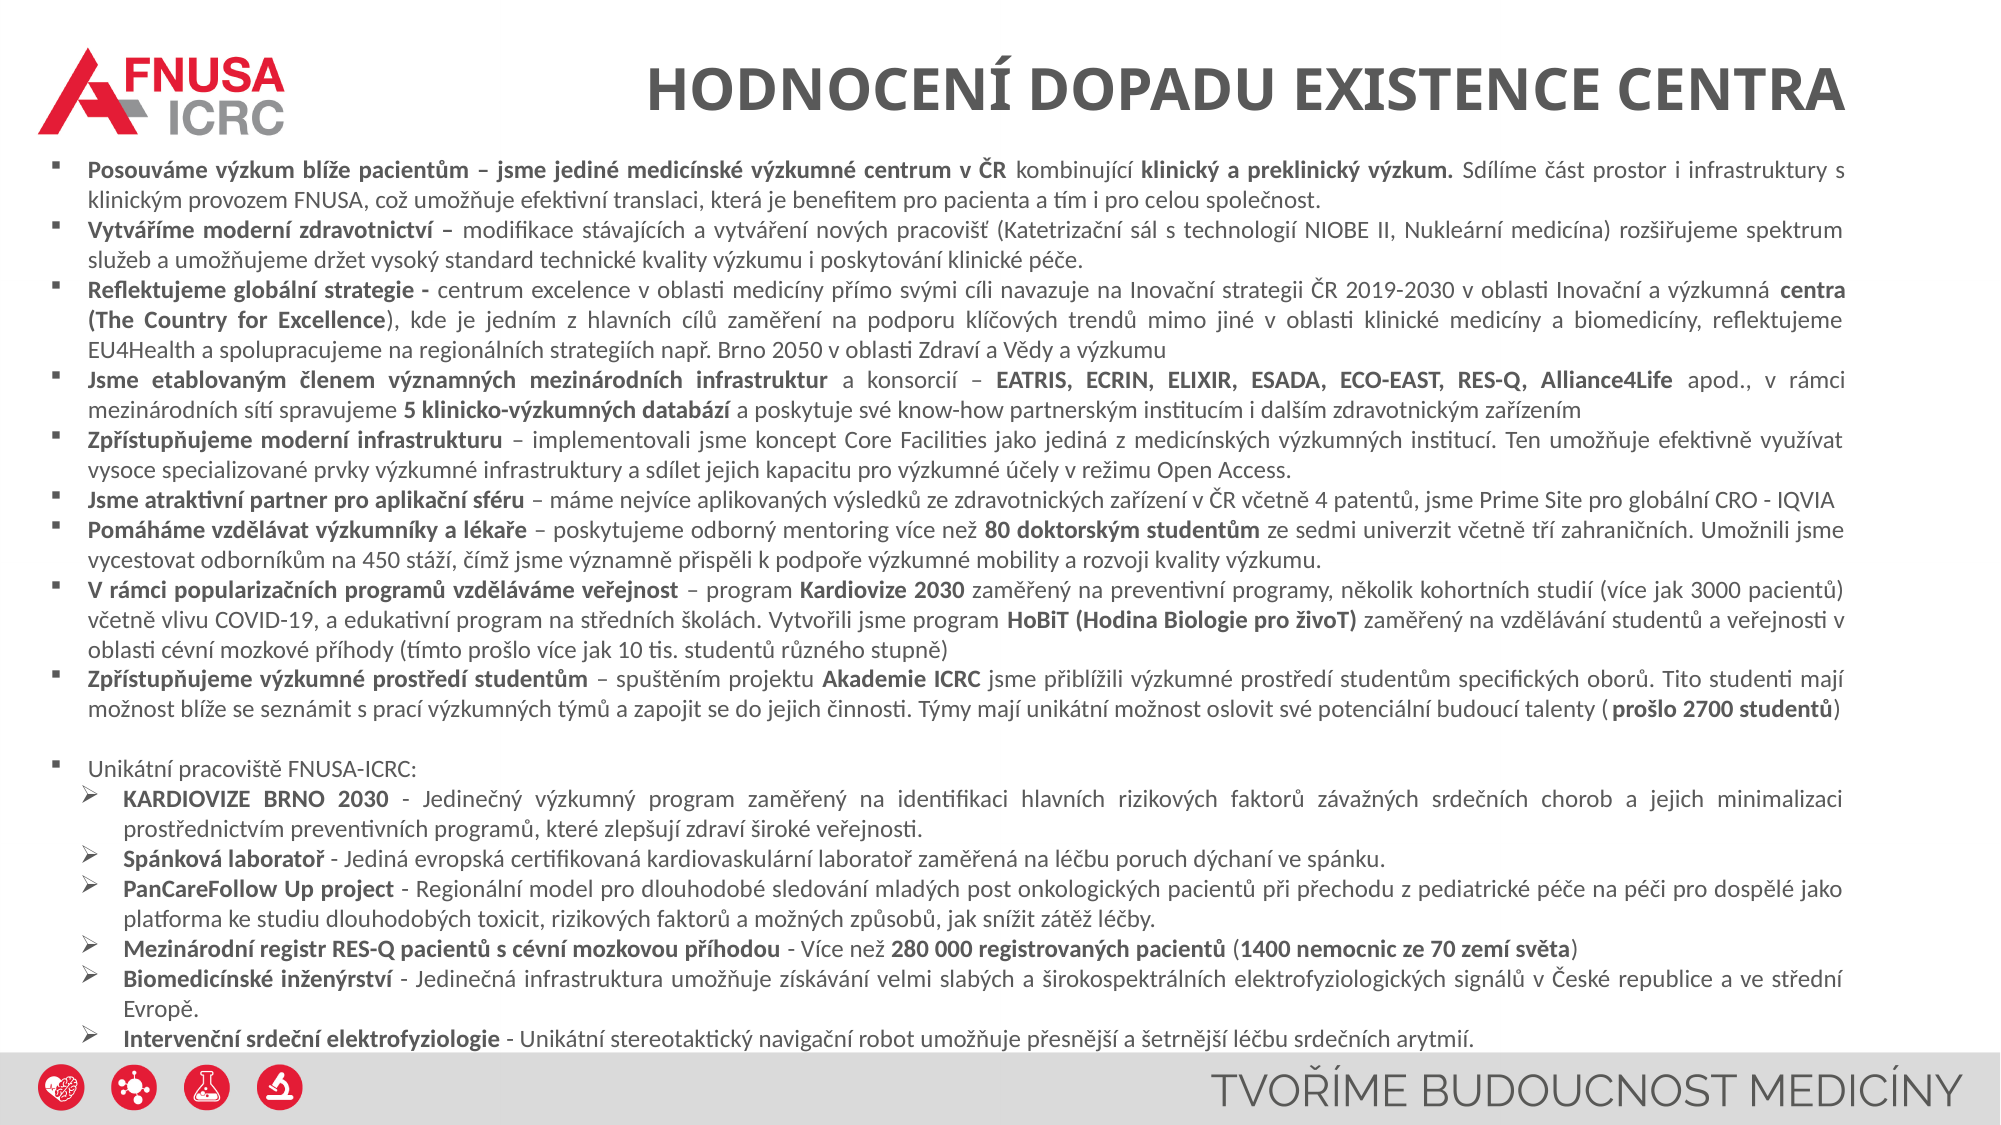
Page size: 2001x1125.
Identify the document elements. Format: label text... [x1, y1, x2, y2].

title HODNOCENÍ DOPADU EXISTENCE CENTRA [304, 54, 1861, 129]
picture [0, 0, 2001, 1125]
list Posouváme výzkum blíže pacientům – jsme jediné medicínské výzkumné centrum v ČR kombinující klinický a preklinický výzkum. Sdílíme část prostor i infrastruktury s klinickým provozem FNUSA, což umožňuje efektivní translaci, která je benefitem pro pacienta a tím i pro celou společnost. Vytváříme moderní zdravotnictví – modifikace stávajících a vytváření nových pracovišť (Katetrizační sál s technologií NIOBE II, Nukleární medicína) rozšiřujeme spektrum služeb a umožňujeme držet vysoký standard technické kvality výzkumu i poskytování klinické péče. Reflektujeme globální strategie - centrum excelence v oblasti medicíny přímo svými cíli navazuje na Inovační strategii ČR 2019-2030 v oblasti Inovační a výzkumná centra (The Country for Excellence), kde je jedním z hlavních cílů zaměření na podporu klíčových trendů mimo jiné v oblasti klinické medicíny a biomedicíny, reflektujeme EU4Health a spolupracujeme na regionálních strategiích např. Brno 2050 v oblasti Zdraví a Vědy a výzkumu Jsme etablovaným členem významných mezinárodních infrastruktur a konsorcií – EATRIS, ECRIN, ELIXIR, ESADA, ECO-EAST, RES-Q, Alliance4Life apod., v rámci mezinárodních sítí spravujeme 5 klinicko-výzkumných databází a poskytuje své know-how partnerským institucím i dalším zdravotnickým zařízením Zpřístupňujeme moderní infrastrukturu – implementovali jsme koncept Core Facilities jako jediná z medicínských výzkumných institucí. Ten umožňuje efektivně využívat vysoce specializované prvky výzkumné infrastruktury a sdílet jejich kapacitu pro výzkumné účely v režimu Open Access. Jsme atraktivní partner pro aplikační sféru – máme nejvíce aplikovaných výsledků ze zdravotnických zařízení v ČR včetně 4 patentů, jsme Prime Site pro globální CRO - IQVIA Pomáháme vzdělávat výzkumníky a lékaře – poskytujeme odborný mentoring více než 80 doktorským studentům ze sedmi univerzit včetně tří zahraničních. Umožnili jsme vycestovat odborníkům na 450 stáží, čímž jsme významně přispěli k podpoře výzkumné mobility a rozvoji kvality výzkumu. V rámci popularizačních programů vzděláváme veřejnost – program Kardiovize 2030 zaměřený na preventivní programy, několik kohortních studií (více jak 3000 pacientů) včetně vlivu COVID-19, a edukativní program na středních školách. Vytvořili jsme program HoBiT (Hodina Biologie pro živoT) zaměřený na vzdělávání studentů a veřejnosti v oblasti cévní mozkové příhody (tímto prošlo více jak 10 tis. studentů různého stupně) Zpřístupňujeme výzkumné prostředí studentům – spuštěním projektu Akademie ICRC jsme přiblížili výzkumné prostředí studentům specifických oborů. Tito studenti mají možnost blíže se seznámit s prací výzkumných týmů a zapojit se do jejich činnosti. Týmy mají unikátní možnost oslovit své potenciální budoucí talenty (prošlo 2700 studentů) Unikátní pracoviště FNUSA-ICRC: KARDIOVIZE BRNO 2030 - Jedinečný výzkumný program zaměřený na identifikaci hlavních rizikových faktorů závažných srdečních chorob a jejich minimalizaci prostřednictvím preventivních programů, které zlepšují zdraví široké veřejnosti. Spánková laboratoř - Jediná evropská certifikovaná kardiovaskulární laboratoř zaměřená na léčbu poruch dýchaní ve spánku. PanCareFollow Up project - Regionální model pro dlouhodobé sledování mladých post onkologických pacientů při přechodu z pediatrické péče na péči pro dospělé jako platforma ke studiu dlouhodobých toxicit, rizikových faktorů a možných způsobů, jak snížit zátěž léčby. Mezinárodní registr RES-Q pacientů s cévní mozkovou příhodou - Více než 280 000 registrovaných pacientů (1400 nemocnic ze 70 zemí světa) Biomedicínské inženýrství - Jedinečná infrastruktura umožňuje získávání velmi slabých a širokospektrálních elektrofyziologických signálů v České republice a ve střední Evropě. Intervenční srdeční elektrofyziologie - Unikátní stereotaktický navigační robot umožňuje přesnější a šetrnější léčbu srdečních arytmií. [35, 146, 1861, 1027]
